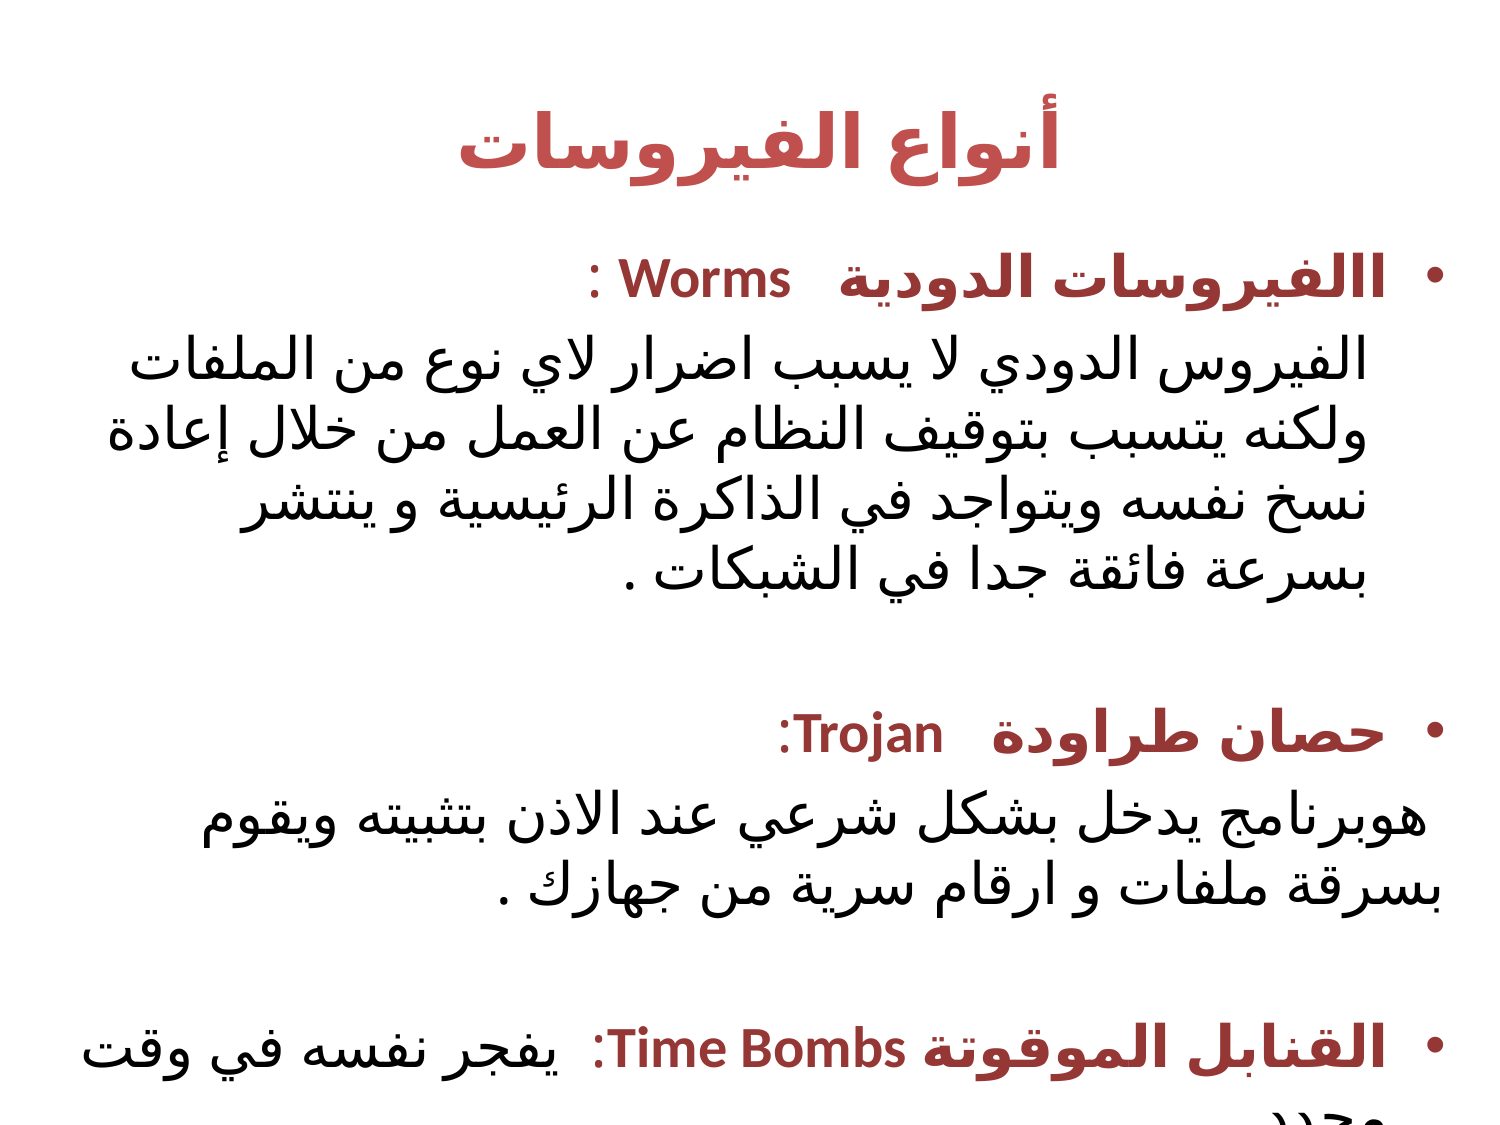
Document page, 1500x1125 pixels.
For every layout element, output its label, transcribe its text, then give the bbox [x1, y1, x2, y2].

list االفيروسات الدودية Worms : الفيروس الدودي لا يسبب اضرار لاي نوع من الملفات ولكنه يتسبب بتوقيف النظام عن العمل من خلال إعادة نسخ نفسه ويتواجد في الذاكرة الرئيسية و ينتشر بسرعة فائقة جدا في الشبكات . حصان طراودة Trojan: هوبرنامج يدخل بشكل شرعي عند الاذن بتثبيته ويقوم بسرقة ملفات و ارقام سرية من جهازك . القنابل الموقوتة Time Bombs: يفجر نفسه في وقت محدد . [64, 231, 1461, 1094]
title أنواع الفيروسات [75, 45, 1425, 231]
